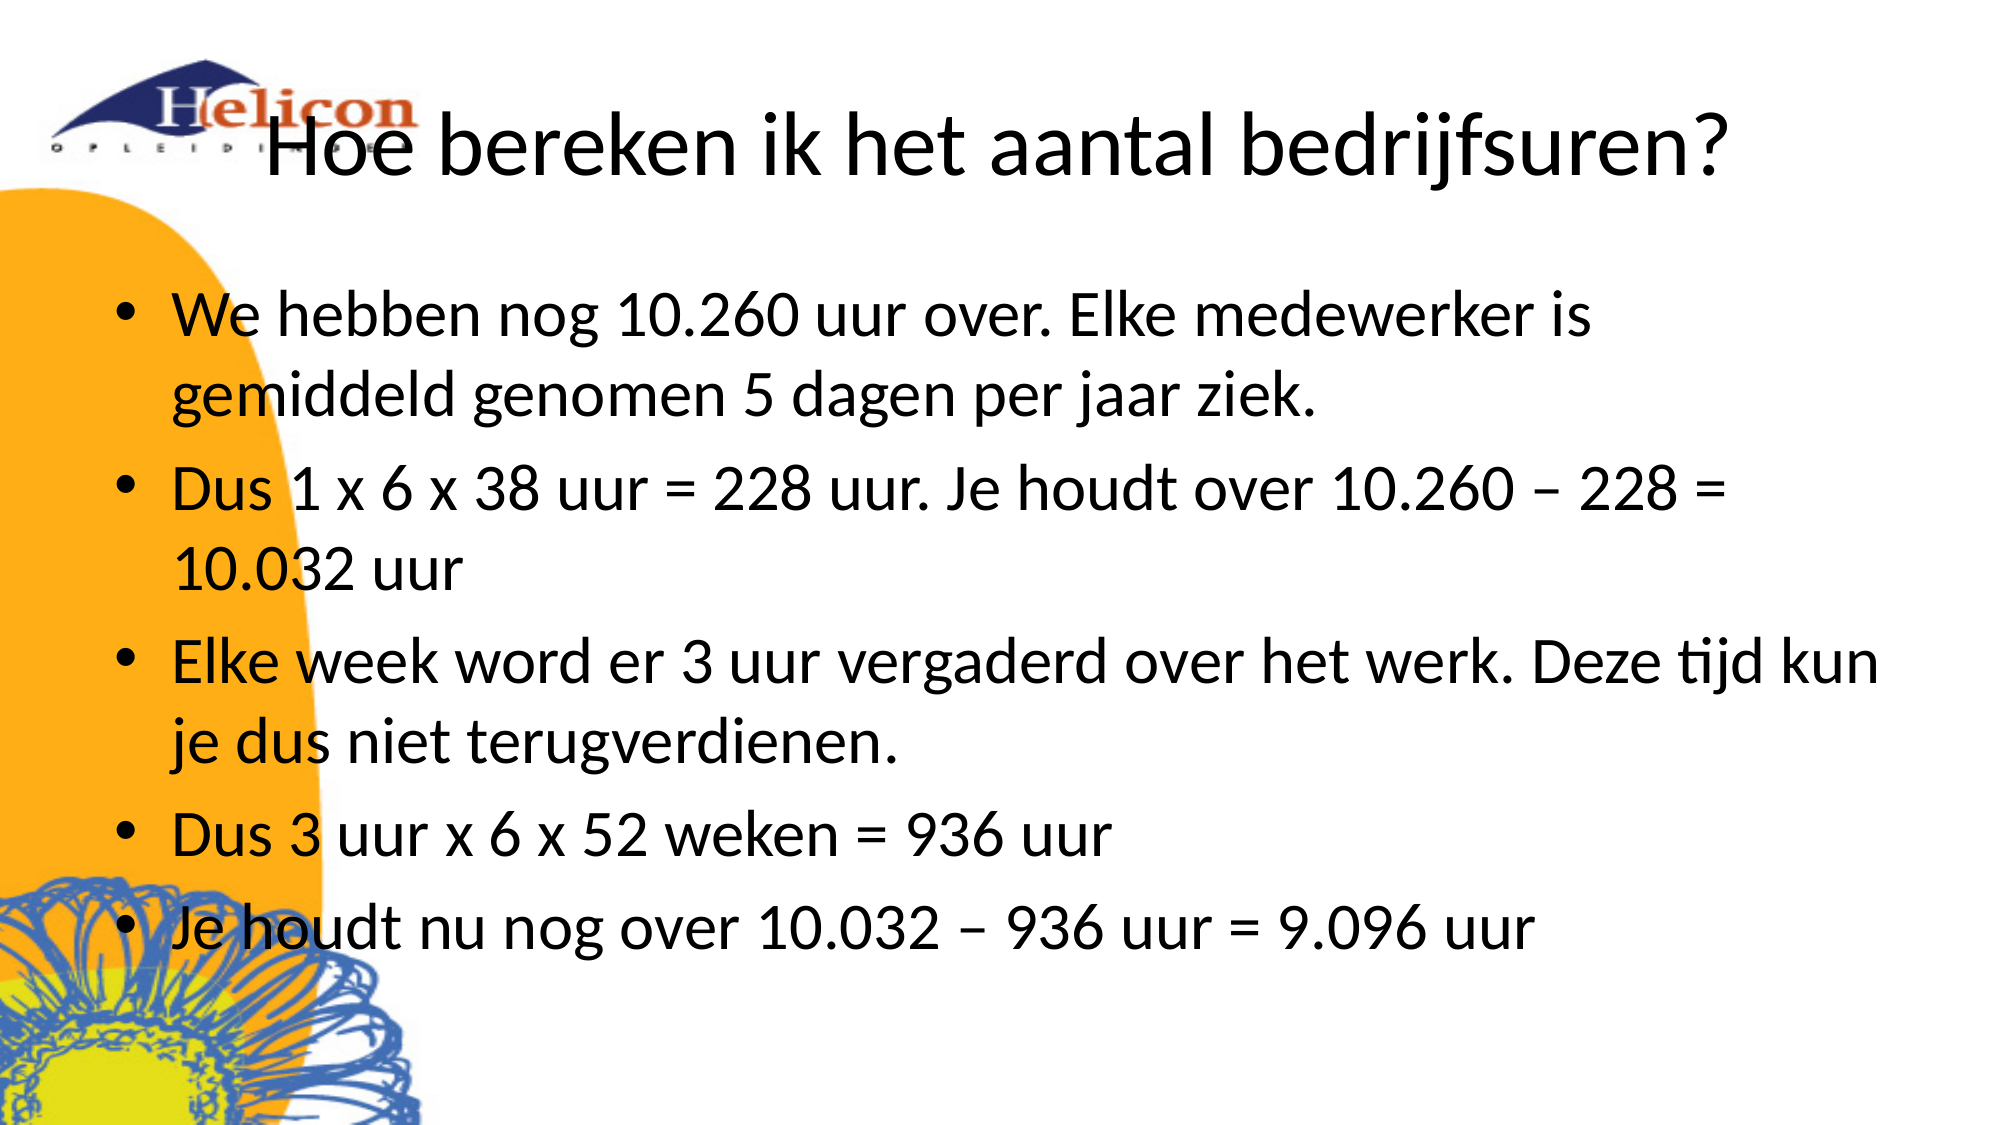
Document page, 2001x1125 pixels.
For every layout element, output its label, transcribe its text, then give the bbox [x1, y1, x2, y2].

picture [0, 0, 2001, 1125]
title Hoe bereken ik het aantal bedrijfsuren? [99, 45, 1900, 233]
list We hebben nog 10.260 uur over. Elke medewerker is gemiddeld genomen 5 dagen per jaar ziek. Dus 1 x 6 x 38 uur = 228 uur. Je houdt over 10.260 – 228 = 10.032 uur Elke week word er 3 uur vergaderd over het werk. Deze tijd kun je dus niet terugverdienen. Dus 3 uur x 6 x 52 weken = 936 uur Je houdt nu nog over 10.032 – 936 uur = 9.096 uur [99, 262, 1900, 1005]
